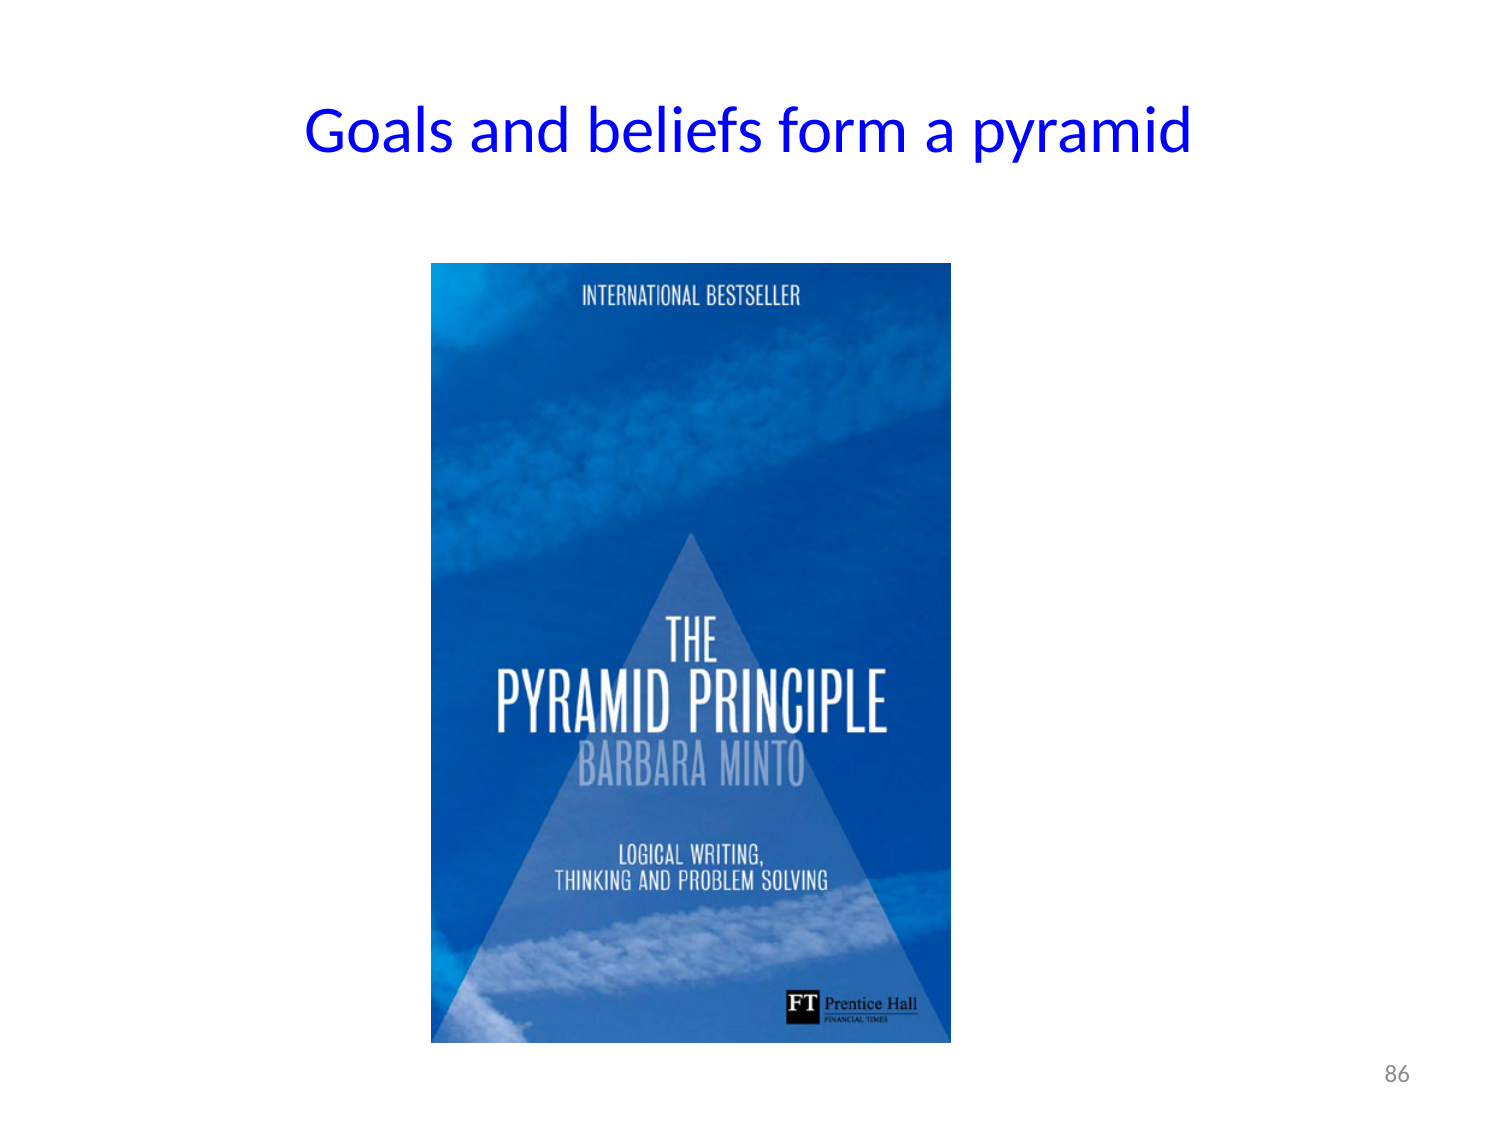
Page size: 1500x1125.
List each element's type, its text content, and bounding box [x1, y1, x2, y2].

text_box Goals and beliefs form a pyramid [289, 78, 1500, 173]
slide_number 86 [1074, 1042, 1425, 1103]
picture [430, 262, 951, 1043]
